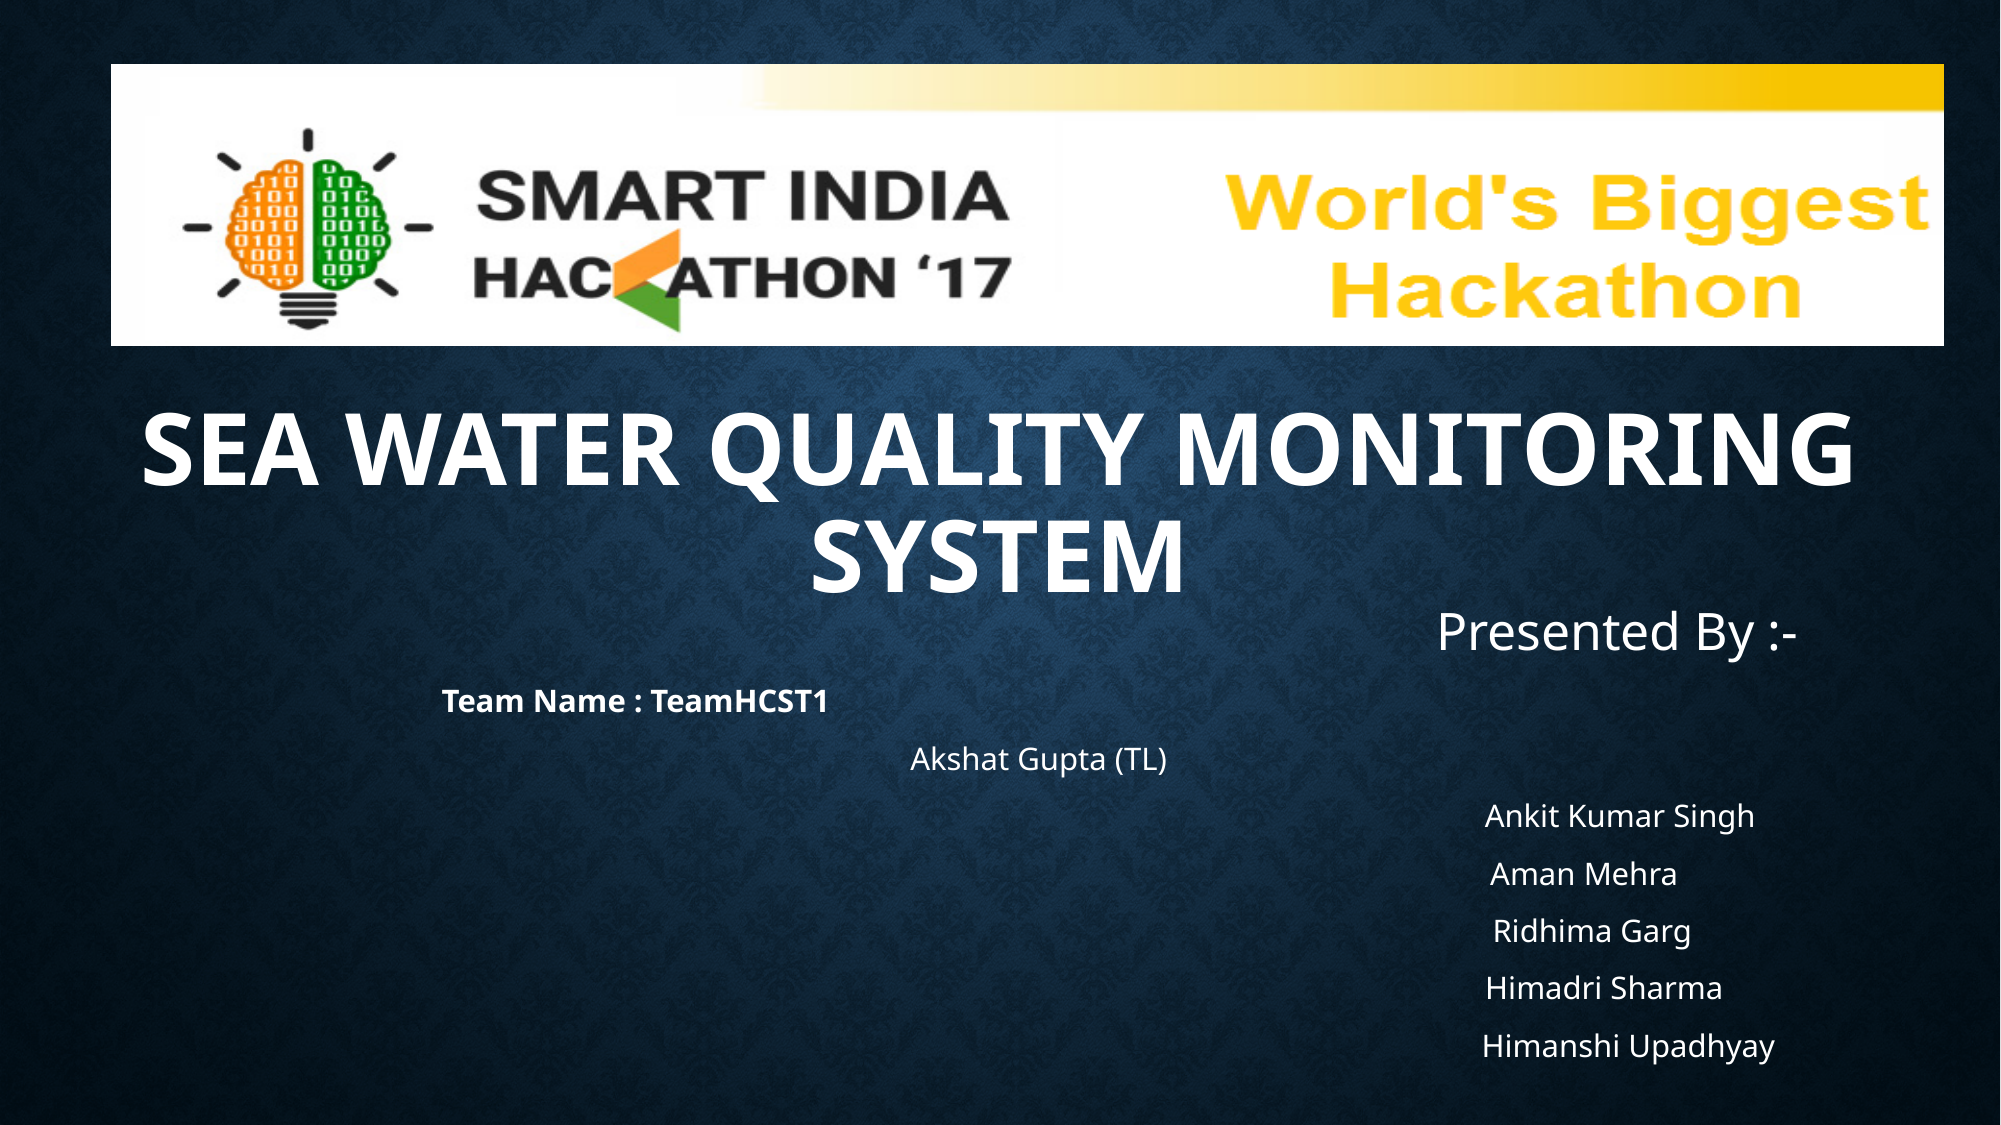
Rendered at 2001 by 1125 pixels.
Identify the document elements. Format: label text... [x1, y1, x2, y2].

title SEA WATER QUALITY MONITORING SYSTEM [0, 316, 2000, 622]
picture [110, 64, 1945, 347]
subtitle Presented By :- Team Name : TeamHCST1 Akshat Gupta (TL) Ankit Kumar Singh Aman Mehra Ridhima Garg Himadri Sharma Himanshi Upadhyay [50, 529, 1927, 1087]
